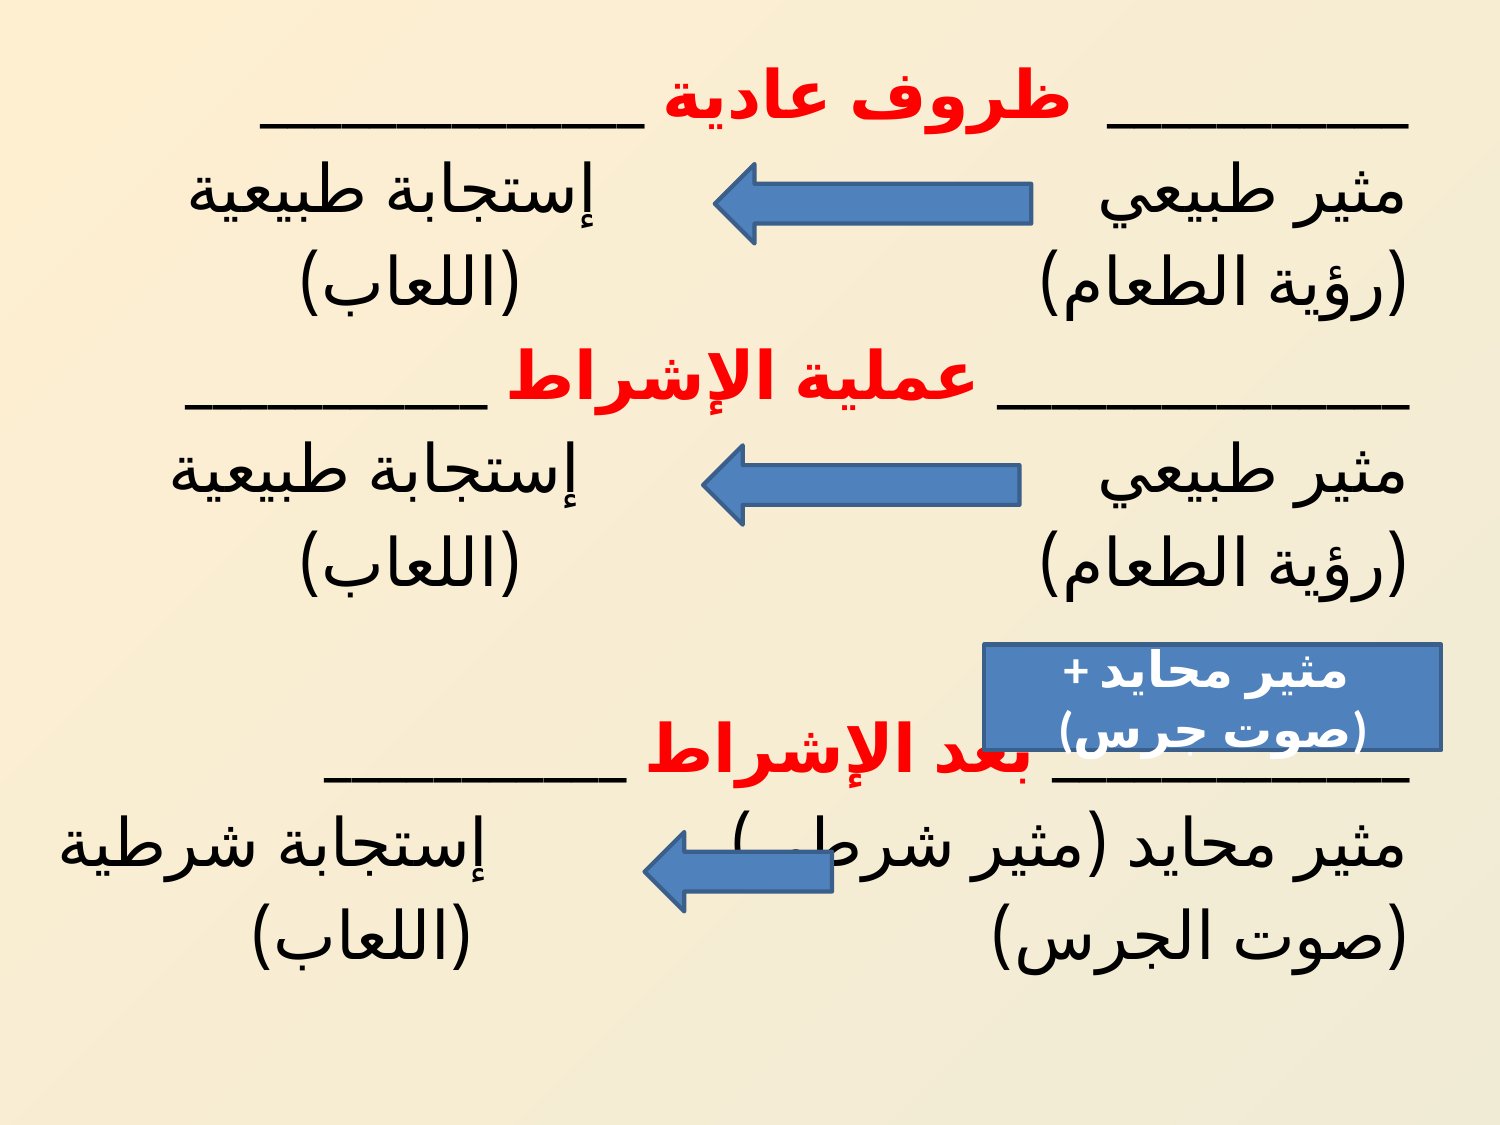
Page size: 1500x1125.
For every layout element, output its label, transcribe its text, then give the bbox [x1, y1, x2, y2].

text_box + مثير محايد (صوت جرس) [982, 642, 1443, 752]
text_box [700, 443, 1022, 527]
text_box [642, 830, 835, 914]
text_box [712, 162, 1034, 246]
list ___________ ظروف عادية ______________ مثير طبيعي إستجابة طبيعية (رؤية الطعام) (اللعاب) _______________ عملية الإشراط ___________ مثير طبيعي إستجابة طبيعية (رؤية الطعام) (اللعاب) _____________ بعد الإشراط ___________ مثير محايد (مثير شرطي) إستجابة شرطية (صوت الجرس) (اللعاب) [0, 44, 1425, 1005]
list [75, 235, 569, 1005]
